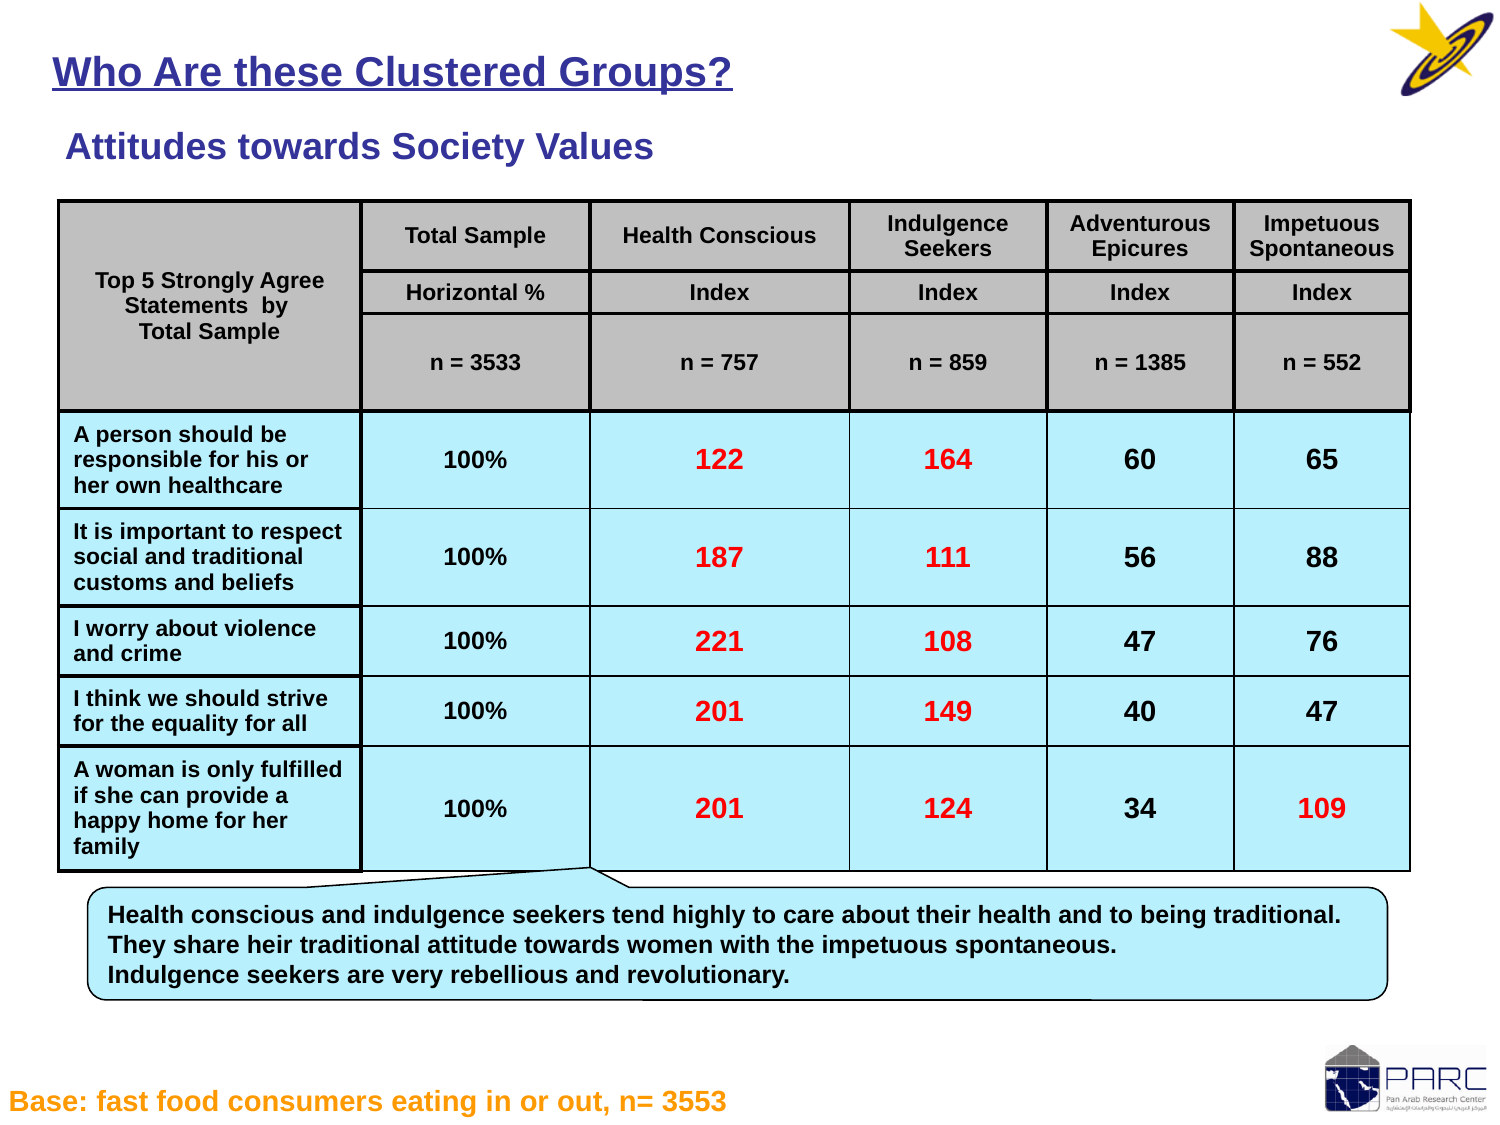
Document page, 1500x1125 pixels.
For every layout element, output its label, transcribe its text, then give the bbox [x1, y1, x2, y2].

table_cell 187 [591, 509, 849, 605]
text_box Base: fast food consumers eating in or out, n= 3553 [0, 1074, 798, 1125]
table_cell Index [1049, 273, 1232, 312]
table_cell 201 [591, 677, 849, 745]
table_cell 100% [363, 413, 589, 508]
table_cell 100% [363, 747, 589, 870]
table_cell 164 [850, 413, 1046, 508]
table_cell 221 [591, 607, 849, 675]
table_header Total Sample [363, 203, 588, 269]
table_cell Index [851, 273, 1045, 312]
table_cell 34 [1048, 747, 1233, 870]
table_cell 149 [850, 677, 1046, 745]
table_cell It is important to respect social and traditional customs and beliefs [60, 510, 359, 604]
table_cell Horizontal % [363, 273, 588, 312]
table_cell 111 [850, 509, 1046, 605]
table_cell 201 [591, 747, 849, 870]
table_cell Index [592, 273, 848, 312]
table_cell 122 [591, 413, 849, 508]
text_box Attitudes towards Society Values [50, 114, 1213, 175]
table_cell I think we should strive for the equality for all [60, 678, 359, 744]
table_header Top 5 Strongly Agree Statements by Total Sample [60, 203, 359, 409]
table_cell 56 [1048, 509, 1233, 605]
table_cell Index [1236, 273, 1408, 312]
table_cell A woman is only fulfilled if she can provide a happy home for her family [60, 748, 359, 869]
text_box Health conscious and indulgence seekers tend highly to care about their health and to being traditional. They share heir traditional attitude towards women with the impetuous spontaneous. Indulgence seekers are very rebellious and revolutionary. [87, 867, 1388, 1001]
table_cell 47 [1235, 677, 1409, 745]
table_cell n = 552 [1236, 315, 1408, 409]
table_cell 100% [363, 607, 589, 675]
table_header Impetuous Spontaneous [1236, 203, 1408, 269]
table_cell 40 [1048, 677, 1233, 745]
table_cell n = 3533 [363, 315, 588, 409]
table_cell n = 1385 [1049, 315, 1232, 409]
picture [1320, 1045, 1494, 1118]
table_cell I worry about violence and crime [60, 608, 359, 674]
table_cell 100% [363, 509, 589, 605]
picture [1385, 0, 1498, 100]
table_cell 47 [1048, 607, 1233, 675]
table_cell 60 [1048, 413, 1233, 508]
table_cell n = 757 [592, 315, 848, 409]
text_box Who Are these Clustered Groups? [37, 36, 1200, 102]
table_cell 65 [1235, 413, 1409, 508]
table_cell A person should be responsible for his or her own healthcare [60, 413, 359, 507]
table_cell 76 [1235, 607, 1409, 675]
table_cell 100% [363, 677, 589, 745]
table_header Health Conscious [592, 203, 848, 269]
table_cell n = 859 [851, 315, 1045, 409]
table_cell 88 [1235, 509, 1409, 605]
table_cell 109 [1235, 747, 1409, 870]
table_cell 124 [850, 747, 1046, 870]
table_header Adventurous Epicures [1049, 203, 1232, 269]
table_header Indulgence Seekers [851, 203, 1045, 269]
table_cell 108 [850, 607, 1046, 675]
